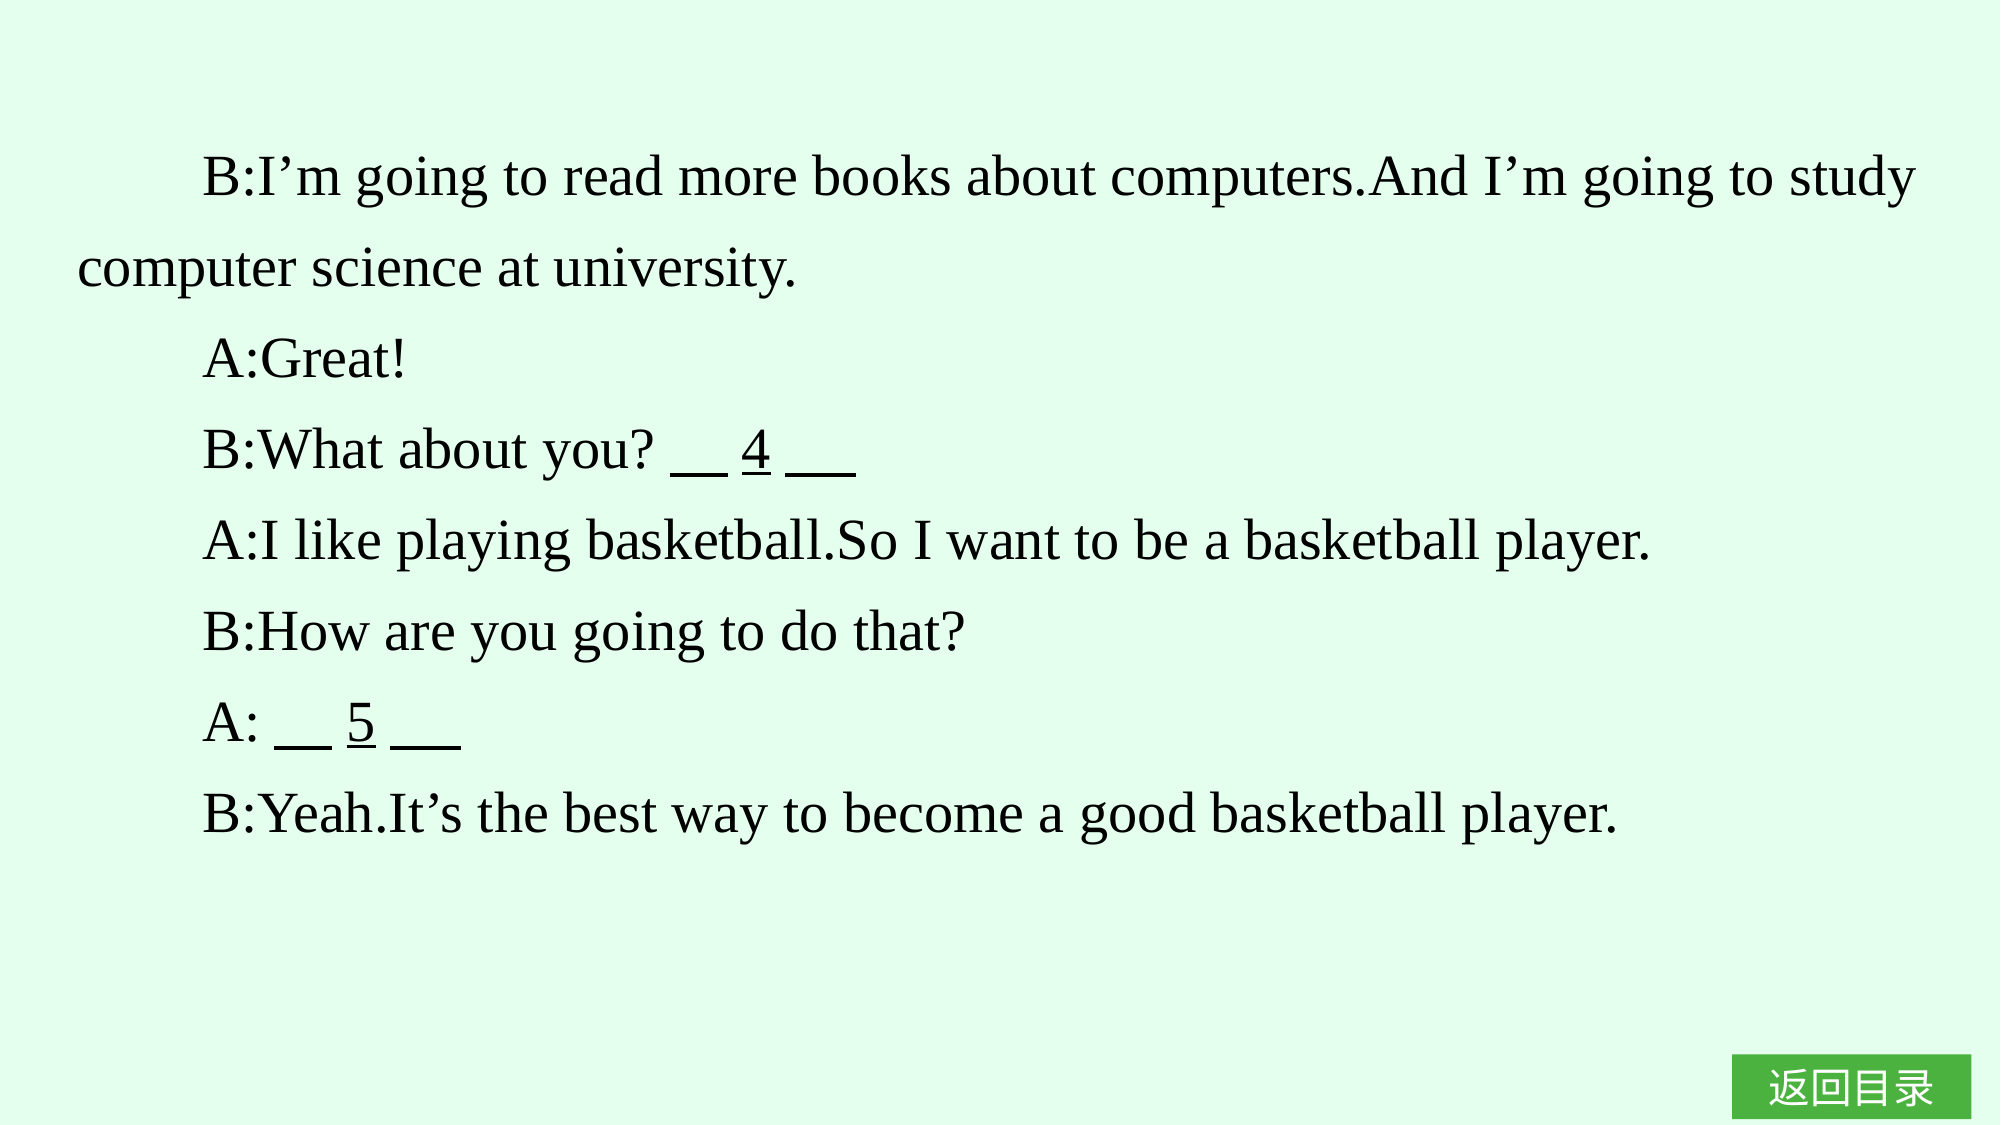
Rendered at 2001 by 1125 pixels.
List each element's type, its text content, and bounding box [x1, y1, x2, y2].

text_box B:I’m going to read more books about computers.And I’m going to study computer science at university. A:Great! B:What about you? 4 A:I like playing basketball.So I want to be a basketball player. B:How are you going to do that? A: 5 B:Yeah.It’s the best way to become a good basketball player. [62, 108, 1938, 852]
